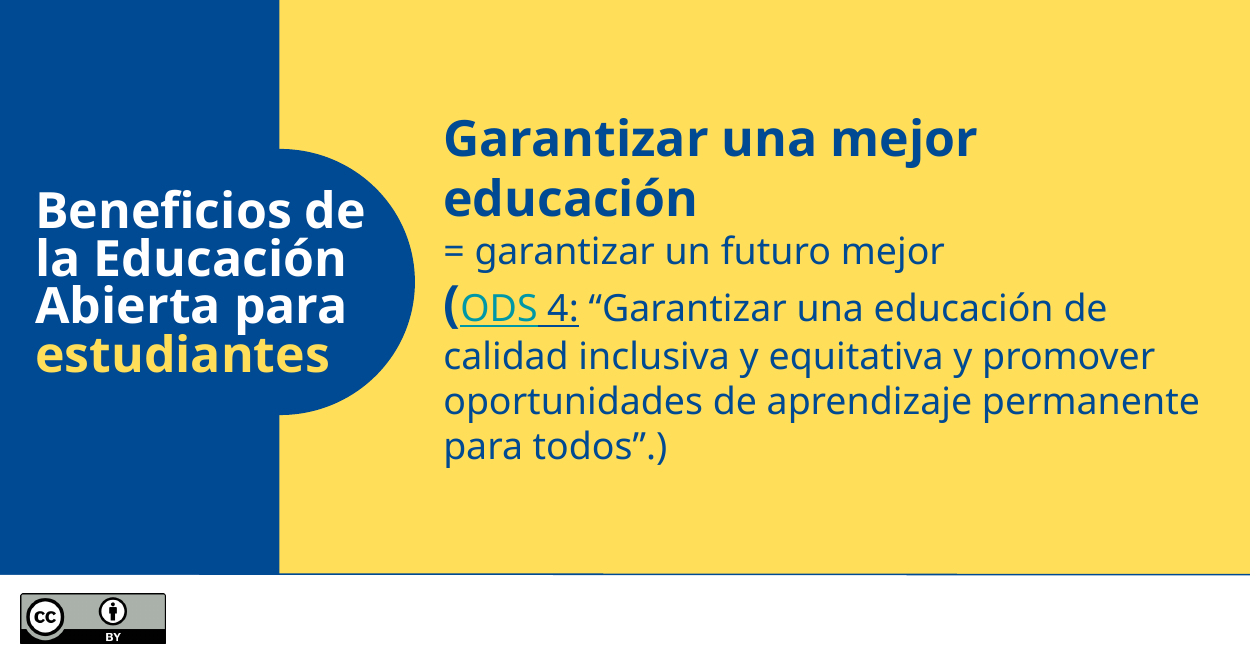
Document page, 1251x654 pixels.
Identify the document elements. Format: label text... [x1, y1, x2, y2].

text_box [0, 0, 280, 573]
text_box Garantizar una mejor educación = garantizar un futuro mejor (ODS 4: “Garantizar una educación de calidad inclusiva y equitativa y promover oportunidades de aprendizaje permanente para todos”.) [428, 91, 1234, 482]
text_box [212, 397, 348, 416]
text_box [201, 148, 359, 174]
text_box Beneficios de la Educación Abierta para estudiantes [20, 174, 403, 397]
text_box [403, 227, 415, 337]
text_box [0, 582, 1250, 654]
picture [20, 592, 166, 645]
